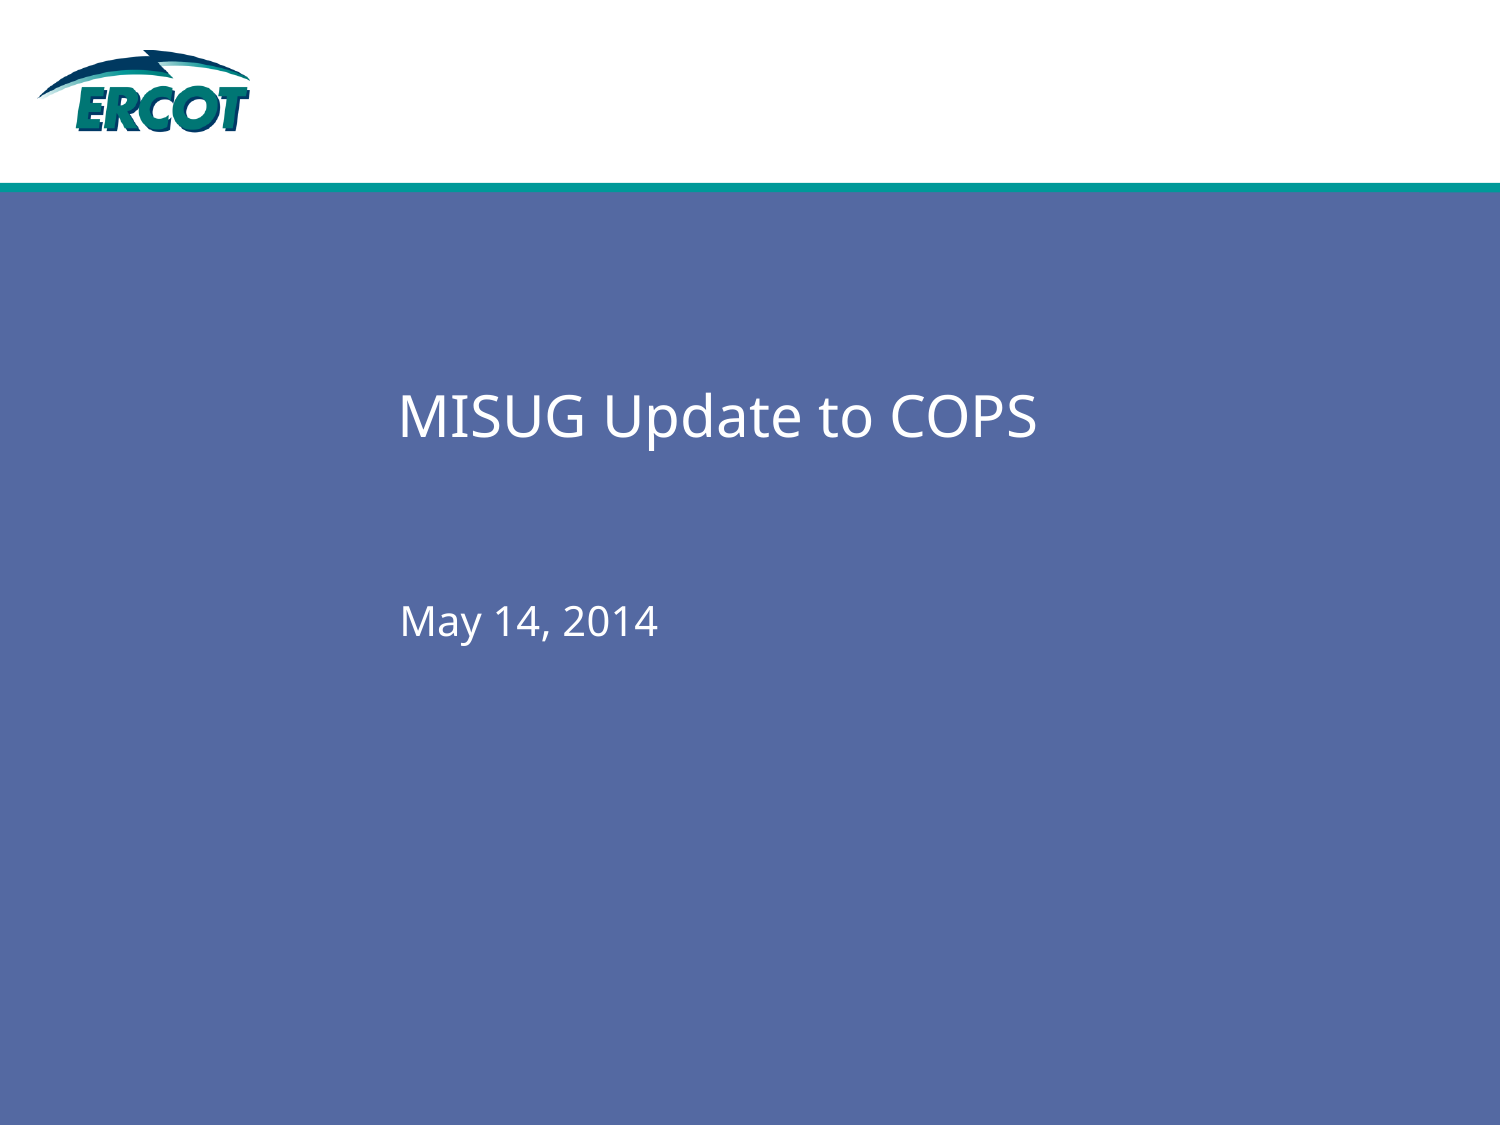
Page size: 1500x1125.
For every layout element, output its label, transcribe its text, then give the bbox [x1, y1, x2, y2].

picture [37, 50, 250, 136]
title MISUG Update to COPS [382, 312, 1446, 517]
subtitle May 14, 2014 [384, 587, 1425, 775]
